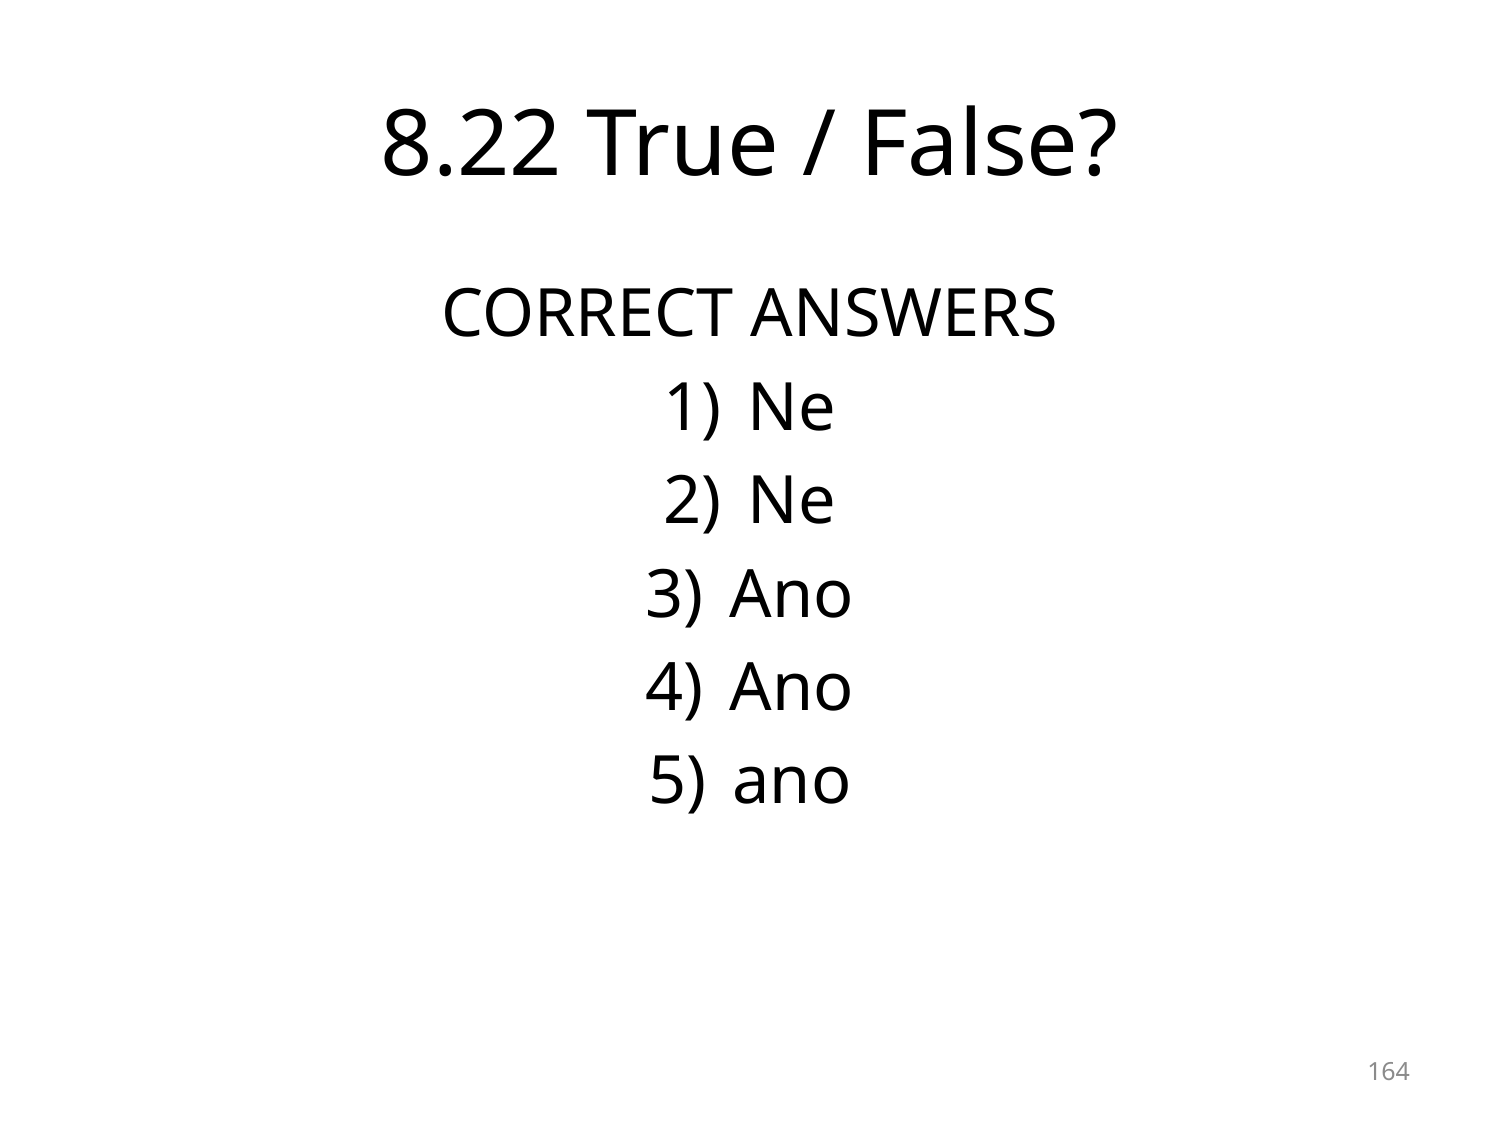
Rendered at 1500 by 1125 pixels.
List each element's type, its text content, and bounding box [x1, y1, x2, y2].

title 8.22 True / False? [75, 45, 1425, 233]
slide_number 164 [1074, 1042, 1425, 1103]
list CORRECT ANSWERS Ne Ne Ano Ano ano [75, 262, 1425, 1005]
